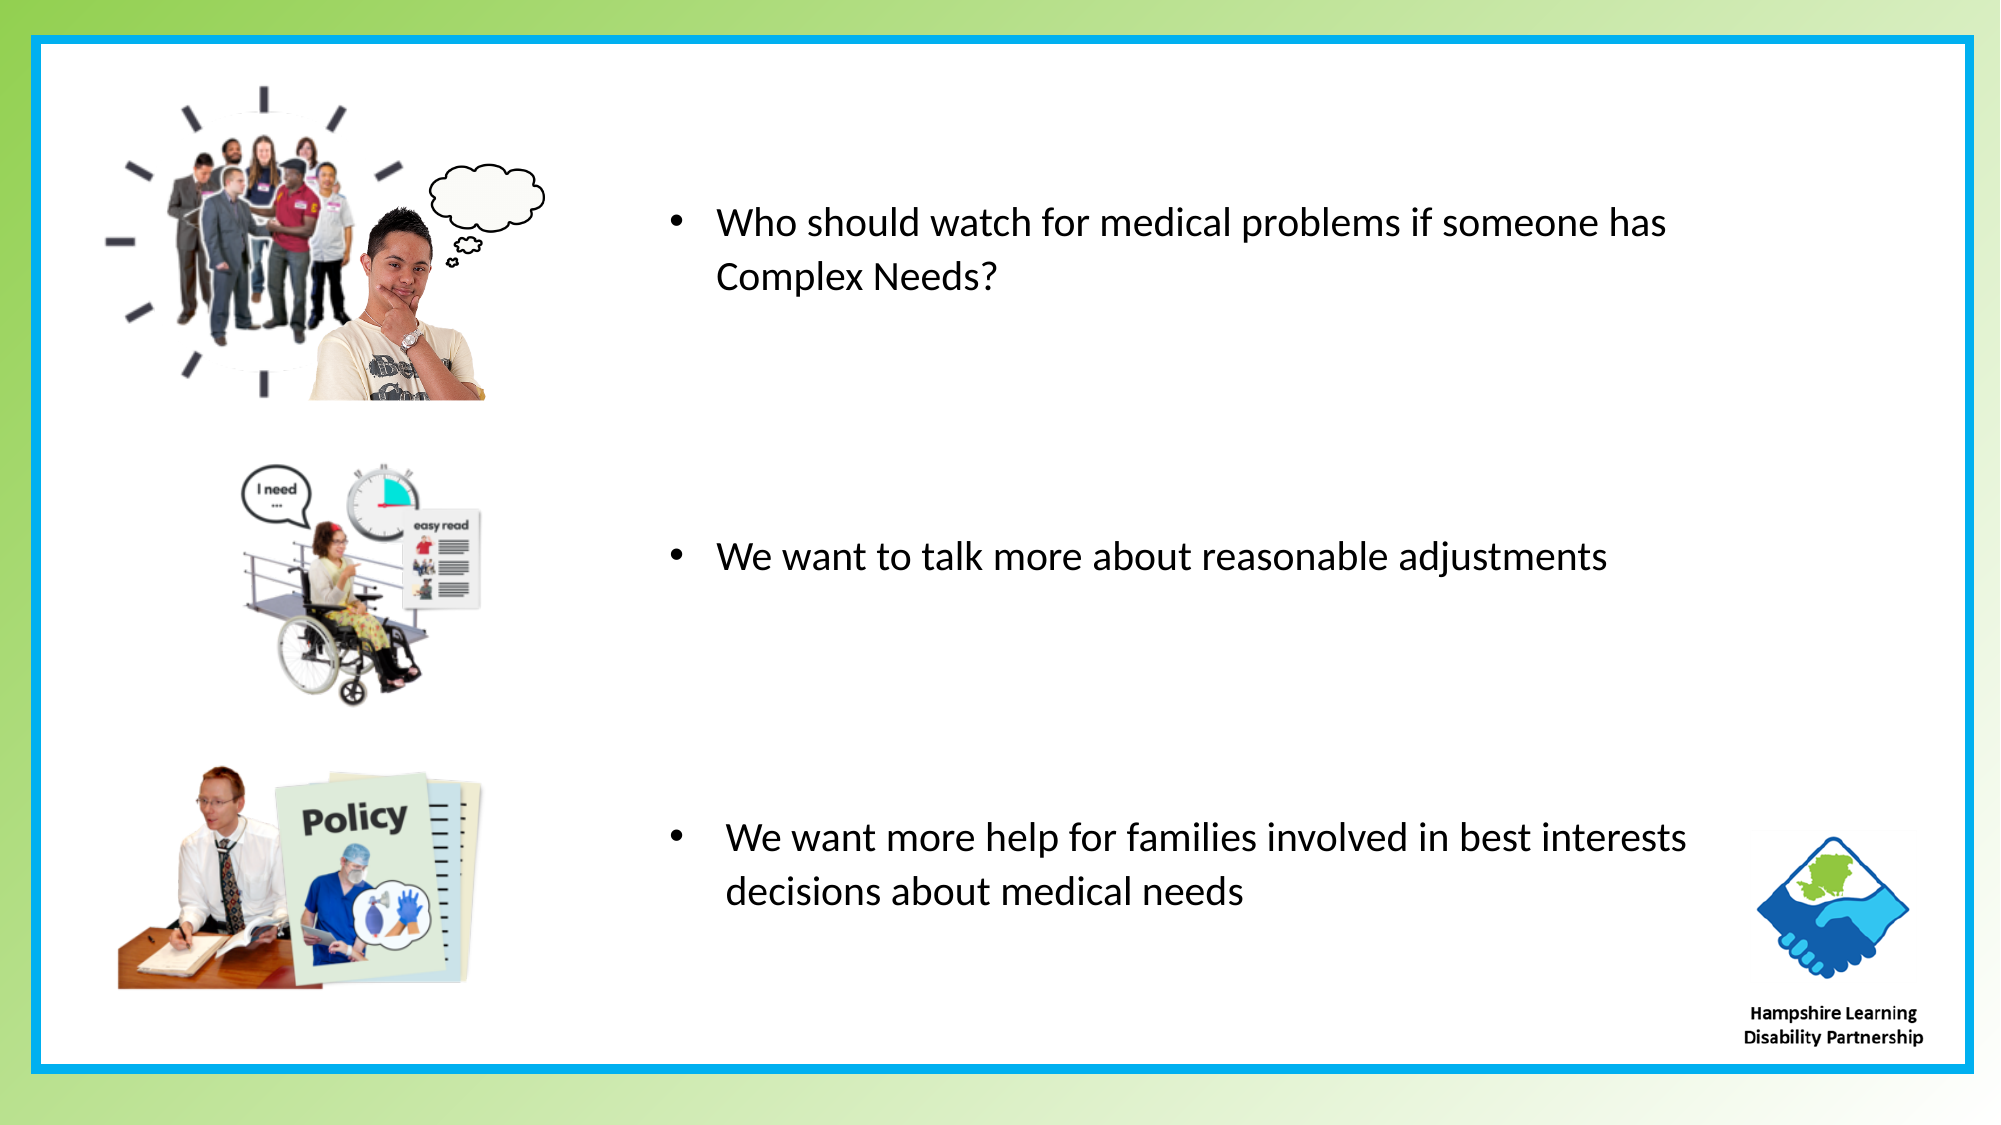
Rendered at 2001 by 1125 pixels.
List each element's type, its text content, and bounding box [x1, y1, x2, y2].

text_box [35, 38, 1970, 1070]
picture [228, 450, 491, 714]
picture [1703, 830, 1964, 1061]
picture [103, 80, 547, 403]
picture [103, 760, 492, 995]
text_box Who should watch for medical problems if someone has Complex Needs? We want to talk more about reasonable adjustments We want more help for families involved in best interests decisions about medical needs [654, 117, 1760, 970]
